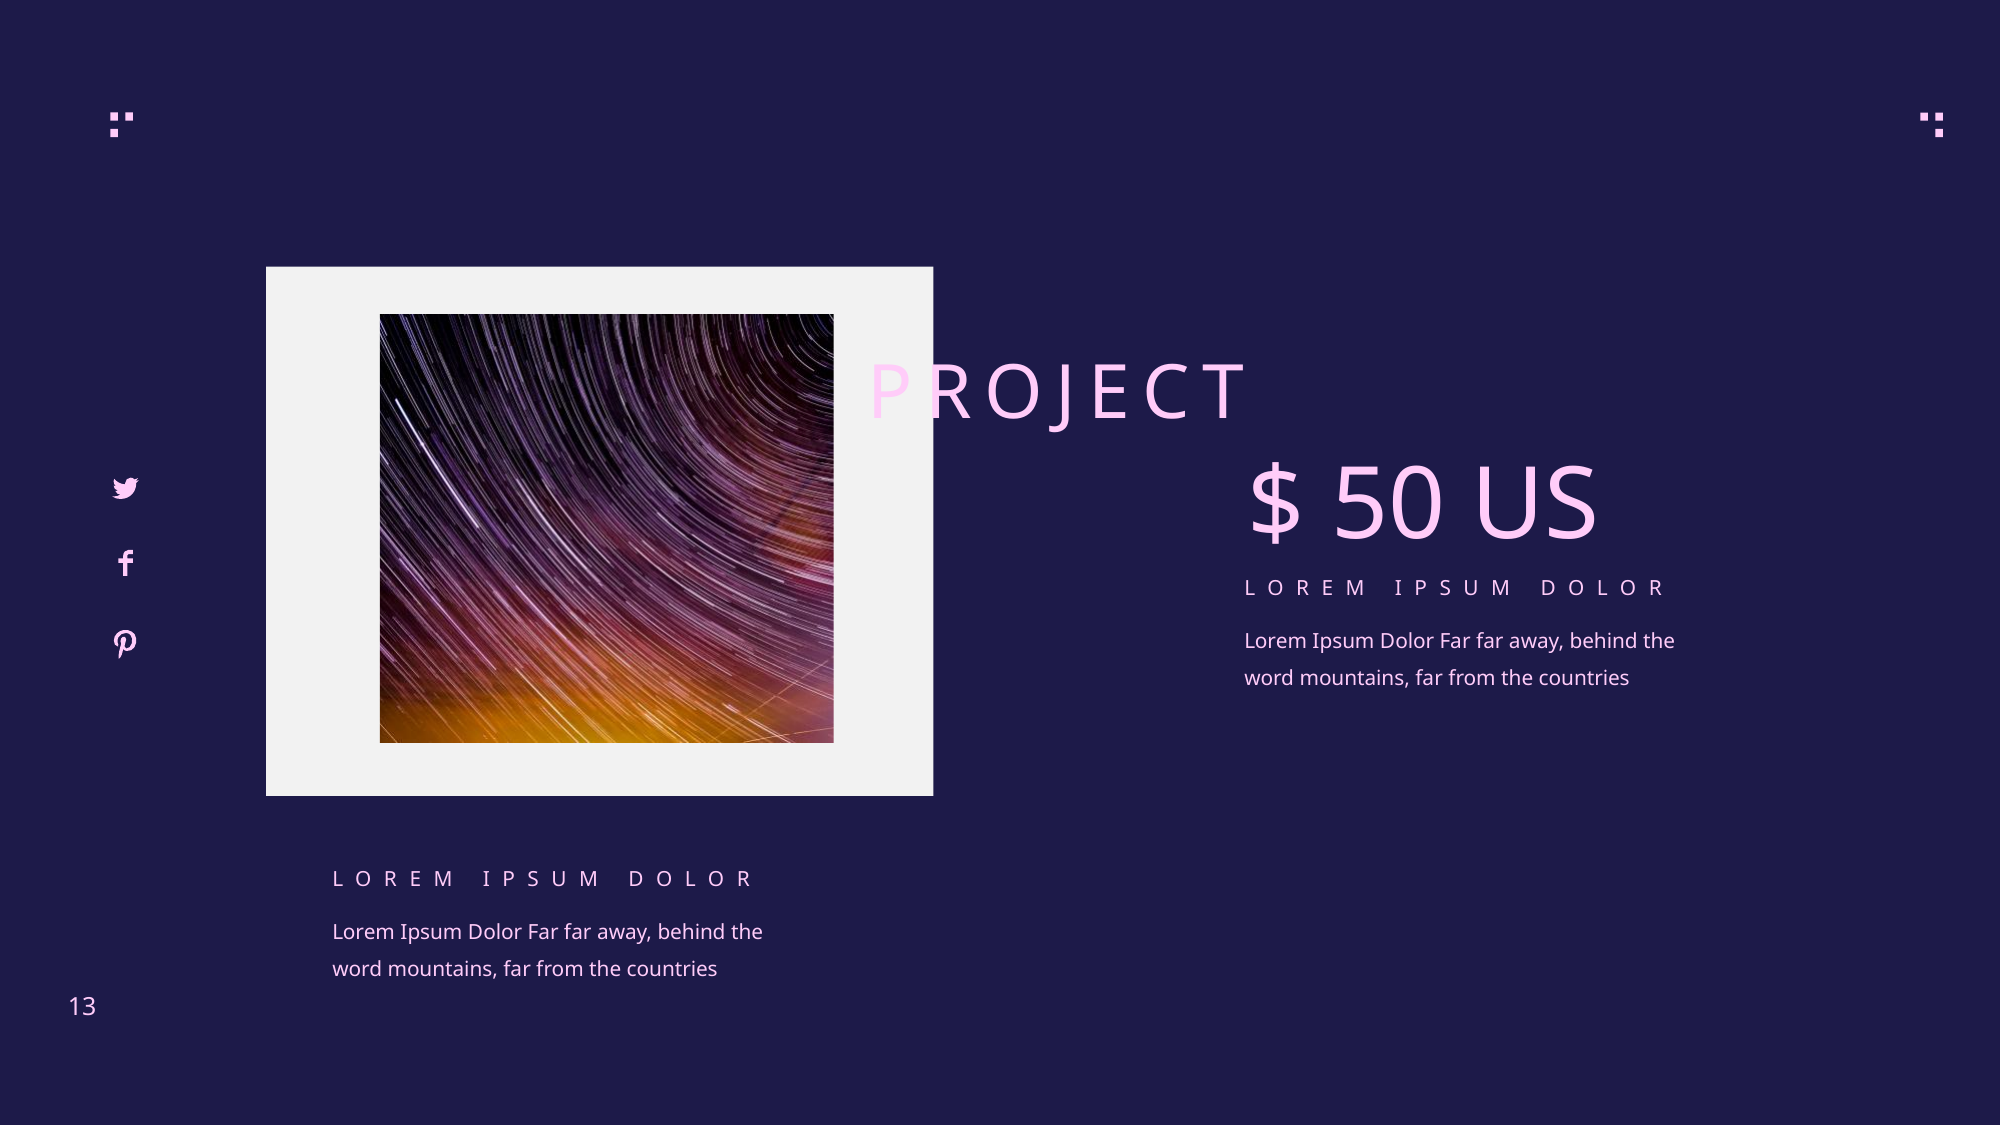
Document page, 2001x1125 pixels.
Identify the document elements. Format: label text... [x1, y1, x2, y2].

text_box Lorem Ipsum Dolor Far far away, behind the word mountains, far from the countries [1229, 607, 1720, 697]
text_box LOREM IPSUM DOLOR [1229, 567, 1720, 607]
text_box [265, 266, 934, 797]
text_box Lorem Ipsum Dolor Far far away, behind the word mountains, far from the countries [317, 898, 808, 989]
text_box PROJECT [834, 335, 1381, 441]
text_box LOREM IPSUM DOLOR [317, 858, 808, 898]
picture [379, 314, 834, 743]
text_box $ 50 US [1188, 430, 1762, 566]
